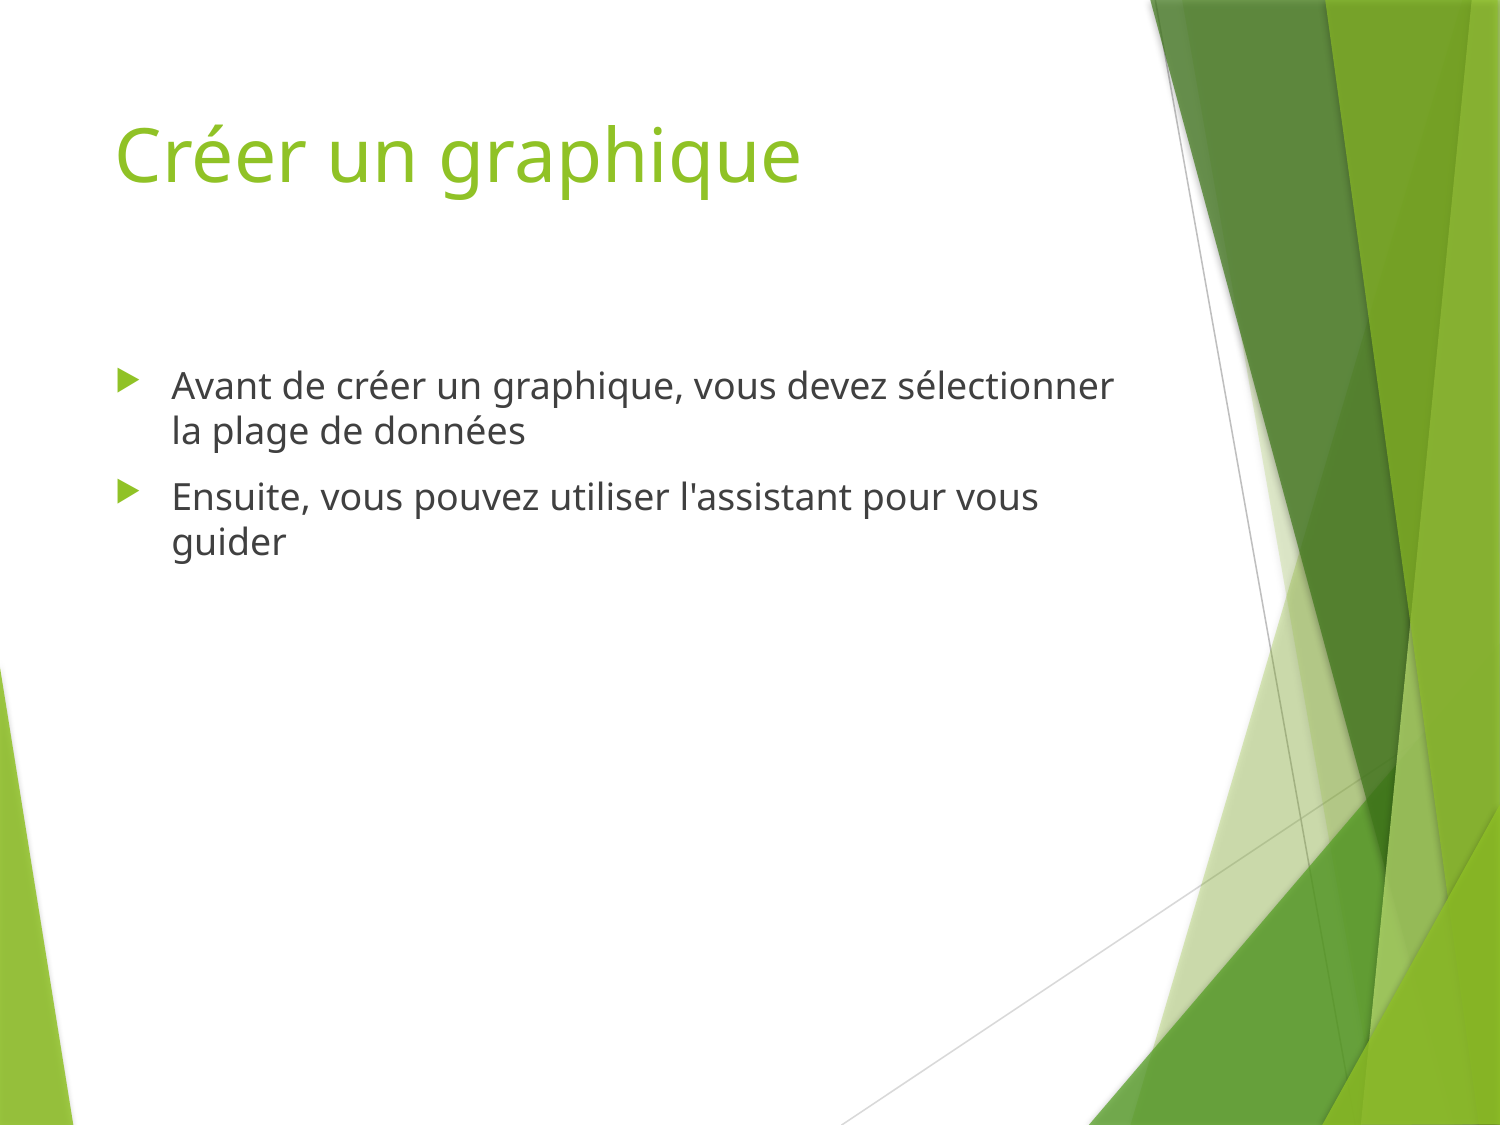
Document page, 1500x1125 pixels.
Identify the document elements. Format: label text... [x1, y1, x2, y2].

list Avant de créer un graphique, vous devez sélectionner la plage de données Ensuite, vous pouvez utiliser l'assistant pour vous guider [99, 354, 1142, 992]
title Créer un graphique [99, 99, 1142, 317]
